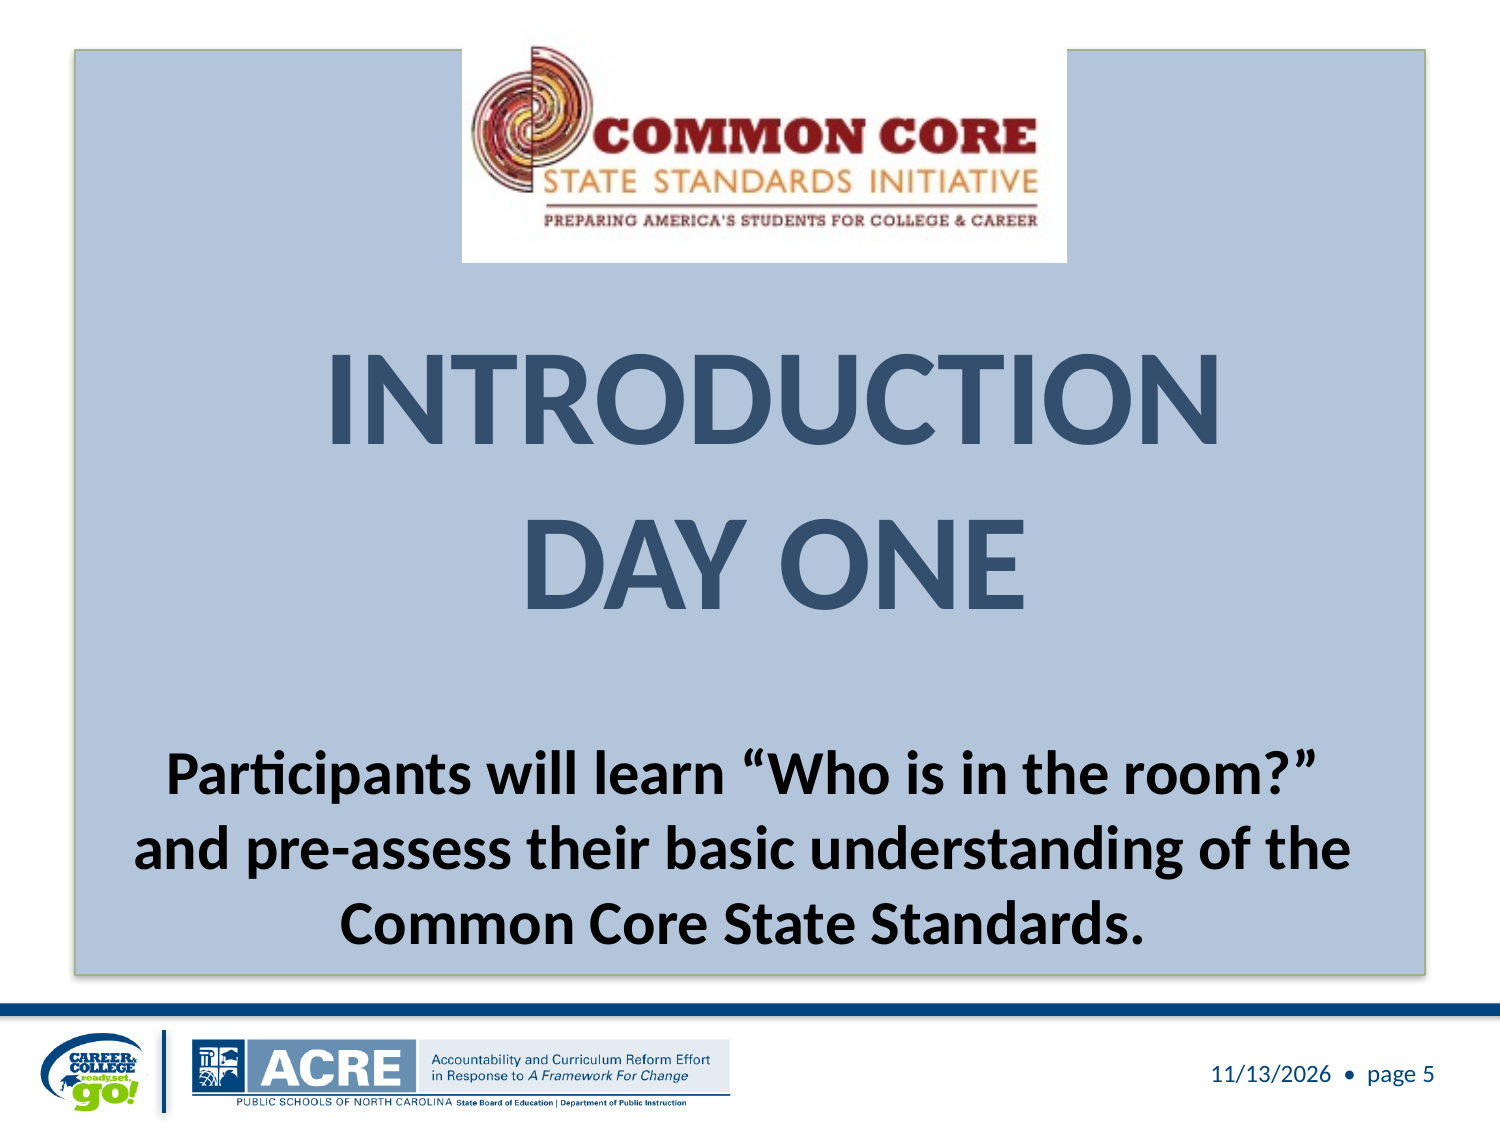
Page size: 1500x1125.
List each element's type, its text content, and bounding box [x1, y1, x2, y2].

text_box Participants will learn “Who is in the room?” and pre-assess their basic understanding of the Common Core State Standards. [99, 725, 1388, 965]
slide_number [1137, 1042, 1450, 1103]
picture [462, 24, 1068, 263]
text_box Introduction Day One [212, 299, 1338, 645]
picture [174, 1017, 744, 1125]
text_box [74, 49, 1426, 976]
picture [37, 1029, 152, 1115]
